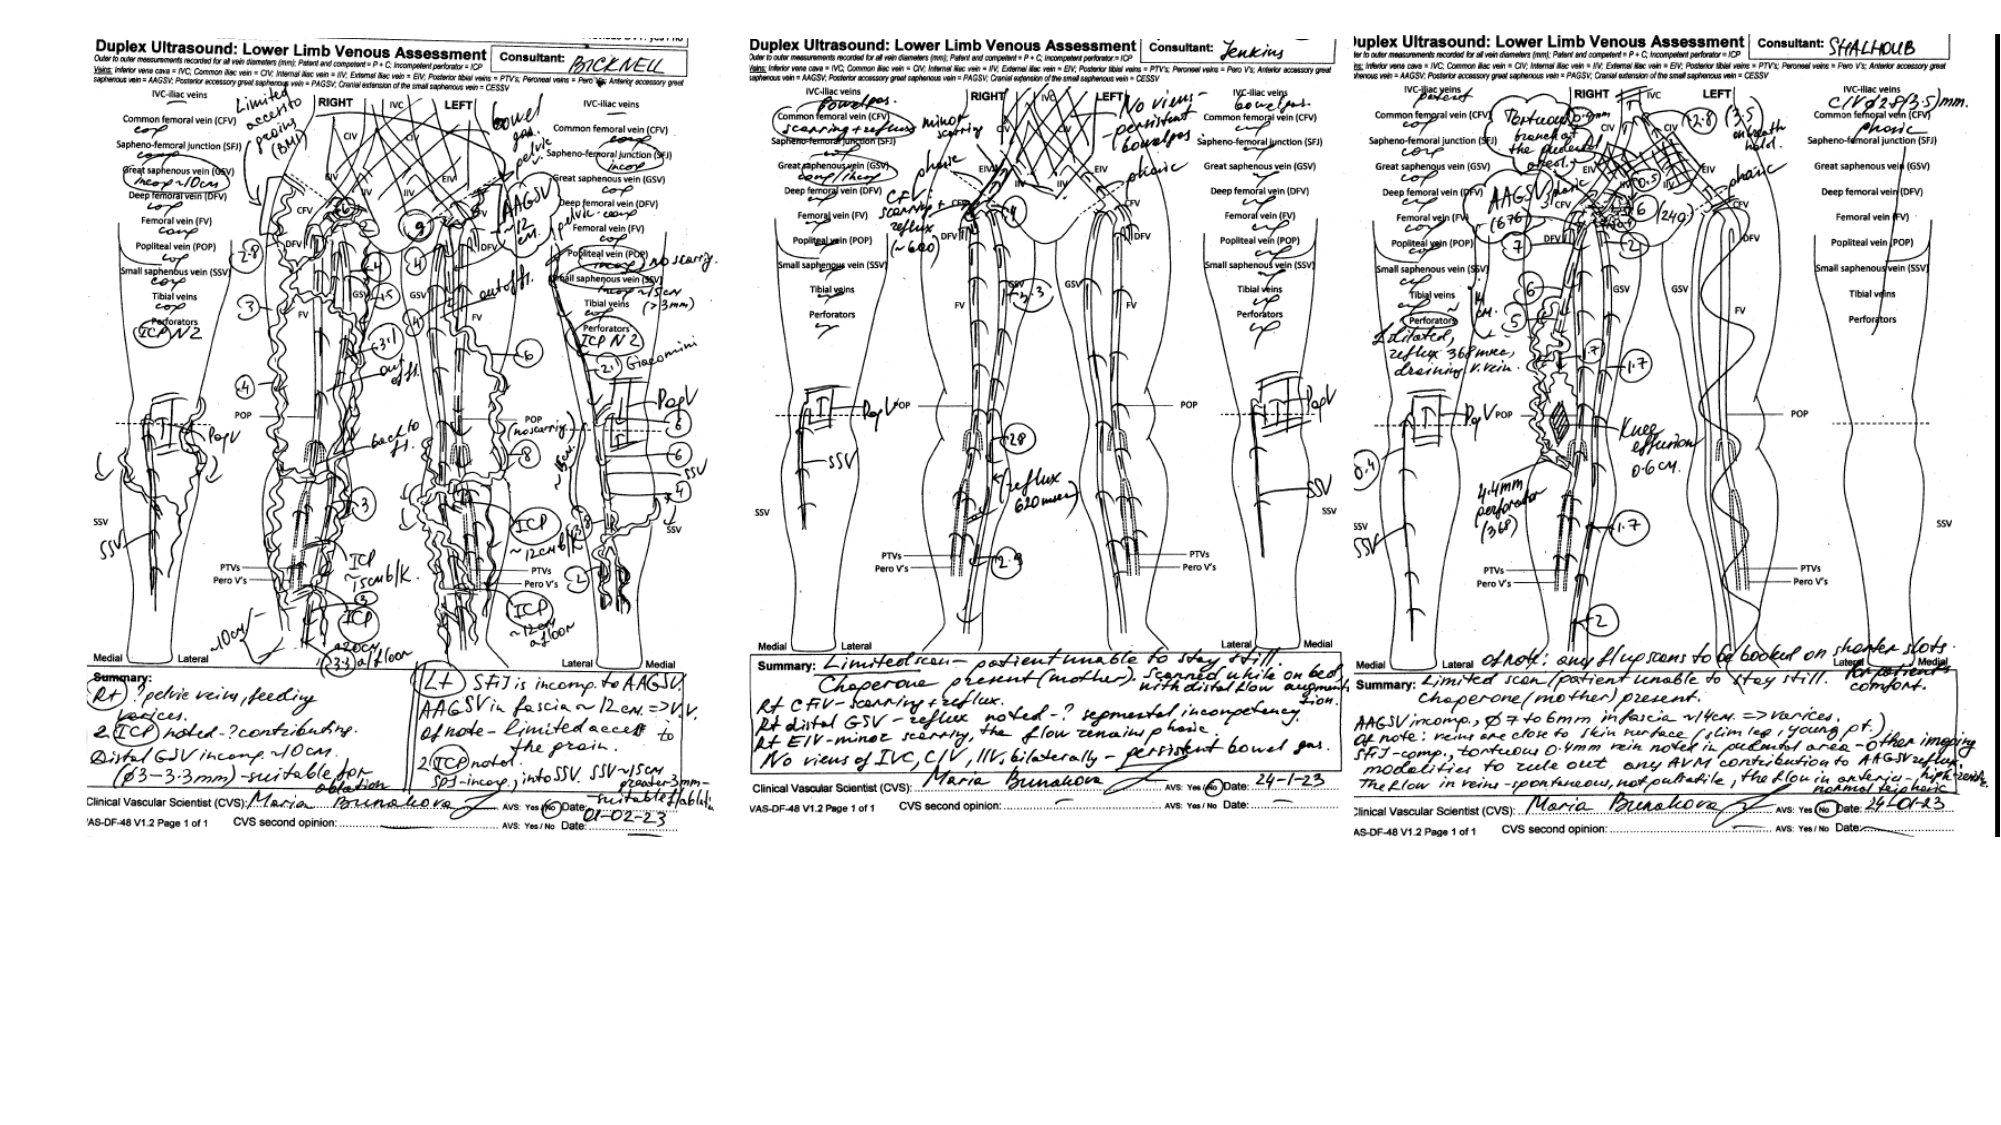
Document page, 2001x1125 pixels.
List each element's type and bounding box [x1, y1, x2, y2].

picture [86, 38, 722, 837]
picture [749, 39, 1349, 814]
picture [1353, 34, 2000, 837]
